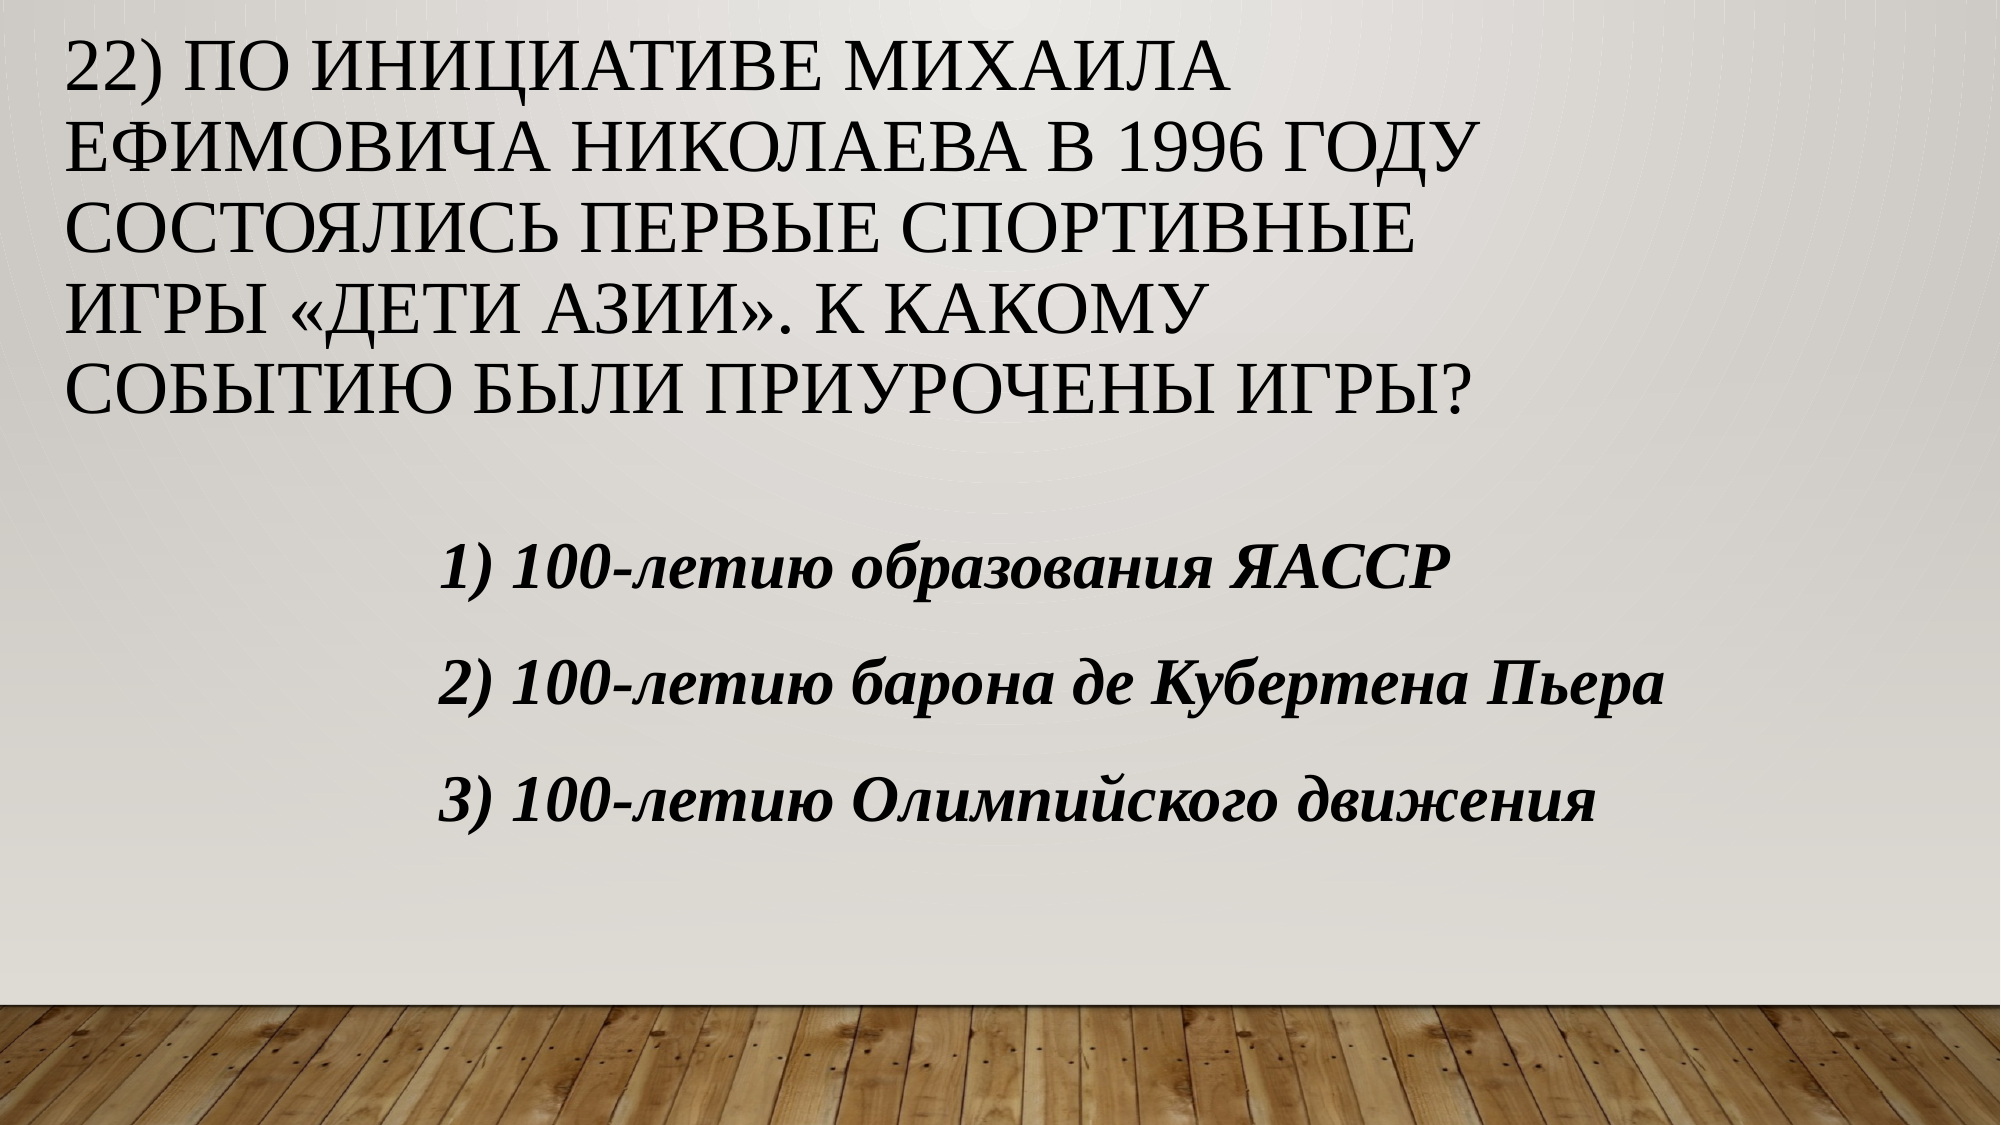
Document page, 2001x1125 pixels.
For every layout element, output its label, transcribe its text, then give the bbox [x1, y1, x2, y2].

title 22) По инициативе Михаила Ефимовича Николаева в 1996 году состоялись первые спортивные игры «Дети Азии». К какому событию были приурочены игры? [49, 17, 1625, 191]
picture [0, 1005, 2000, 1125]
list 1) 100-летию образования ЯАССР 2) 100-летию барона де Кубертена Пьера 3) 100-летию Олимпийского движения [424, 427, 2000, 993]
